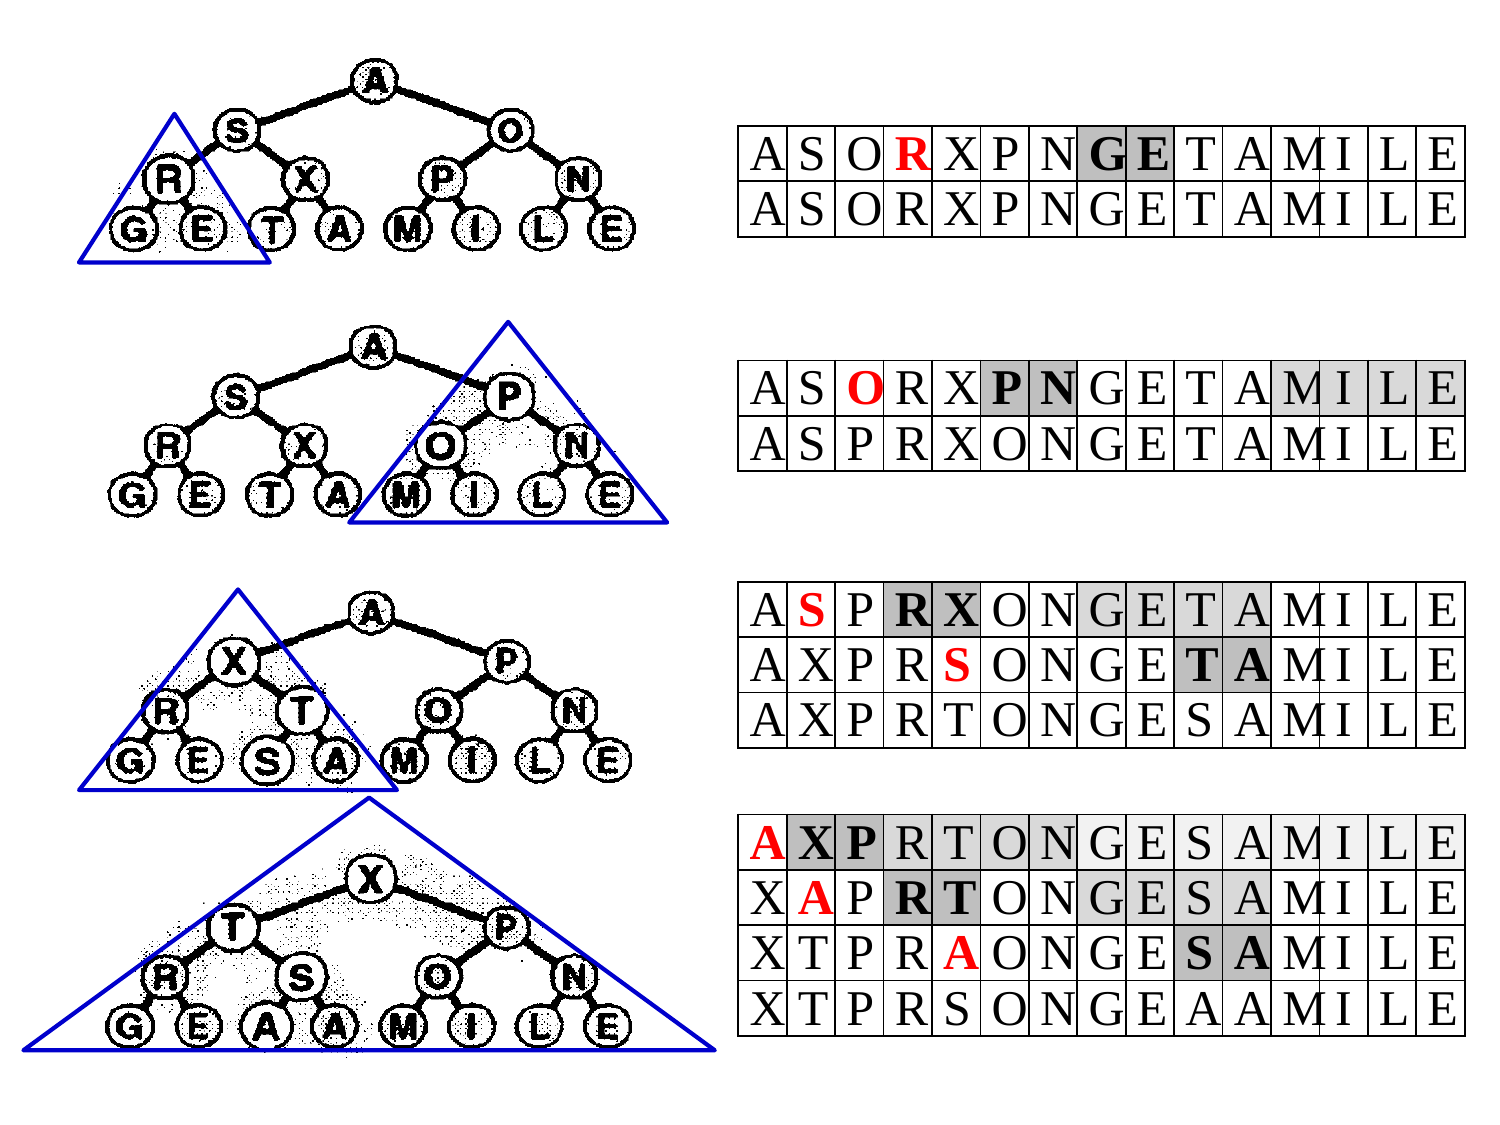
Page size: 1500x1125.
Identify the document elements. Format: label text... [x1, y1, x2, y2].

table_cell O [981, 871, 1028, 924]
table_header S [788, 583, 834, 636]
table_header M [1272, 361, 1319, 415]
table_cell E [1417, 417, 1464, 470]
table_header R [884, 815, 931, 869]
table_header G [1078, 583, 1125, 636]
table_cell L [1369, 981, 1415, 1035]
table_cell S [788, 417, 834, 470]
table_cell L [1369, 871, 1415, 924]
table_header X [933, 361, 980, 415]
table_cell R [884, 871, 931, 924]
table_cell L [1369, 182, 1415, 236]
table_header I [1320, 361, 1367, 415]
table_cell E [1127, 638, 1173, 692]
table_cell M [1272, 981, 1319, 1035]
table_cell A [1223, 182, 1270, 236]
table_cell X [933, 182, 980, 236]
table_cell S [1175, 871, 1222, 924]
table_cell N [1030, 182, 1076, 236]
table_cell I [1320, 417, 1367, 470]
table_cell I [1320, 981, 1367, 1035]
table_cell T [788, 981, 834, 1035]
table_cell T [933, 871, 980, 924]
table_cell X [933, 417, 980, 470]
table_cell S [1175, 693, 1222, 747]
table_cell M [1272, 871, 1319, 924]
table_header I [1320, 127, 1367, 180]
table_header N [1030, 127, 1076, 180]
table_cell A [788, 871, 834, 924]
table_cell G [1078, 693, 1125, 747]
table_cell A [933, 926, 980, 980]
table_cell R [884, 182, 931, 236]
table_header A [739, 815, 786, 869]
table_cell S [1175, 926, 1222, 980]
table_header E [1127, 583, 1173, 636]
table_cell N [1030, 638, 1076, 692]
table_cell L [1369, 417, 1415, 470]
table_header E [1417, 583, 1464, 636]
table_cell A [739, 182, 786, 236]
table_header M [1272, 583, 1319, 636]
table_cell M [1272, 638, 1319, 692]
table_cell A [1223, 926, 1270, 980]
table_cell E [1127, 417, 1173, 470]
table_header P [836, 815, 883, 869]
table_cell X [739, 926, 786, 980]
table_cell M [1272, 182, 1319, 236]
table_cell O [981, 417, 1028, 470]
table_cell E [1417, 871, 1464, 924]
table_header P [981, 127, 1028, 180]
table_cell E [1417, 182, 1464, 236]
table_cell X [739, 871, 786, 924]
table_header T [1175, 127, 1222, 180]
table_cell R [884, 693, 931, 747]
table_header O [836, 127, 883, 180]
table_header E [1127, 127, 1173, 180]
table_header E [1417, 815, 1464, 869]
table_header T [1175, 361, 1222, 415]
table_cell A [1223, 417, 1270, 470]
table_header M [1272, 127, 1319, 180]
table_cell I [1320, 182, 1367, 236]
table_header X [933, 583, 980, 636]
table_cell R [884, 981, 931, 1035]
table_cell M [1272, 417, 1319, 470]
table_cell X [788, 693, 834, 747]
table_header O [836, 361, 883, 415]
table_cell P [836, 926, 883, 980]
table_header S [788, 127, 834, 180]
table_cell L [1369, 926, 1415, 980]
table_header E [1417, 361, 1464, 415]
table_cell T [788, 926, 834, 980]
table_cell S [788, 182, 834, 236]
table_cell P [981, 182, 1028, 236]
table_cell X [739, 981, 786, 1035]
table_header E [1127, 361, 1173, 415]
table_header L [1369, 127, 1415, 180]
table_header T [1175, 583, 1222, 636]
table_header R [884, 361, 931, 415]
table_header N [1030, 583, 1076, 636]
table_cell P [836, 417, 883, 470]
table_cell G [1078, 871, 1125, 924]
table_header I [1320, 583, 1367, 636]
table_cell I [1320, 693, 1367, 747]
table_cell P [836, 638, 883, 692]
table_header A [1223, 361, 1270, 415]
table_header G [1078, 815, 1125, 869]
table_cell E [1417, 638, 1464, 692]
table_header S [1175, 815, 1222, 869]
table_header X [933, 127, 980, 180]
table_header R [884, 583, 931, 636]
table_cell E [1417, 926, 1464, 980]
table_header A [1223, 815, 1270, 869]
table_cell A [1223, 981, 1270, 1035]
table_cell R [884, 926, 931, 980]
table_cell E [1417, 693, 1464, 747]
table_header T [933, 815, 980, 869]
table_header M [1272, 815, 1319, 869]
table_header L [1369, 583, 1415, 636]
table_header A [739, 361, 786, 415]
table_header N [1030, 815, 1076, 869]
table_cell E [1417, 981, 1464, 1035]
table_cell G [1078, 182, 1125, 236]
table_cell E [1127, 981, 1173, 1035]
table_header G [1078, 361, 1125, 415]
table_header O [981, 583, 1028, 636]
table_cell O [981, 638, 1028, 692]
table_cell A [1223, 871, 1270, 924]
table_cell G [1078, 638, 1125, 692]
table_cell N [1030, 693, 1076, 747]
table_cell M [1272, 693, 1319, 747]
table_cell E [1127, 926, 1173, 980]
table_cell T [933, 693, 980, 747]
table_cell R [884, 417, 931, 470]
table_header X [788, 815, 834, 869]
table_cell E [1127, 871, 1173, 924]
table_header G [1078, 127, 1125, 180]
table_cell L [1369, 638, 1415, 692]
table_cell T [1175, 638, 1222, 692]
table_cell N [1030, 981, 1076, 1035]
table_cell I [1320, 638, 1367, 692]
table_header A [739, 583, 786, 636]
table_cell A [1223, 638, 1270, 692]
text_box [23, 46, 716, 1067]
table_header L [1369, 361, 1415, 415]
table_cell P [836, 981, 883, 1035]
table_cell I [1320, 926, 1367, 980]
table_cell A [739, 693, 786, 747]
table_cell X [788, 638, 834, 692]
table_header N [1030, 361, 1076, 415]
table_cell G [1078, 926, 1125, 980]
table_header P [981, 361, 1028, 415]
table_cell M [1272, 926, 1319, 980]
table_cell R [884, 638, 931, 692]
table_header R [884, 127, 931, 180]
table_cell O [981, 981, 1028, 1035]
table_header A [1223, 127, 1270, 180]
table_header E [1127, 815, 1173, 869]
table_cell P [836, 871, 883, 924]
table_cell O [981, 926, 1028, 980]
table_cell N [1030, 417, 1076, 470]
table_cell G [1078, 981, 1125, 1035]
table_header A [739, 127, 786, 180]
table_cell P [836, 693, 883, 747]
table_header P [836, 583, 883, 636]
table_cell S [933, 638, 980, 692]
table_cell A [739, 417, 786, 470]
table_cell S [933, 981, 980, 1035]
table_cell I [1320, 871, 1367, 924]
table_cell N [1030, 926, 1076, 980]
table_header O [981, 815, 1028, 869]
table_cell N [1030, 871, 1076, 924]
table_header I [1320, 815, 1367, 869]
table_cell L [1369, 693, 1415, 747]
table_cell E [1127, 693, 1173, 747]
table_header A [1223, 583, 1270, 636]
table_cell O [836, 182, 883, 236]
table_cell A [1223, 693, 1270, 747]
table_header S [788, 361, 834, 415]
table_cell E [1127, 182, 1173, 236]
table_header E [1417, 127, 1464, 180]
table_cell T [1175, 182, 1222, 236]
table_header L [1369, 815, 1415, 869]
table_cell O [981, 693, 1028, 747]
table_cell G [1078, 417, 1125, 470]
table_cell A [739, 638, 786, 692]
table_cell A [1175, 981, 1222, 1035]
table_cell T [1175, 417, 1222, 470]
